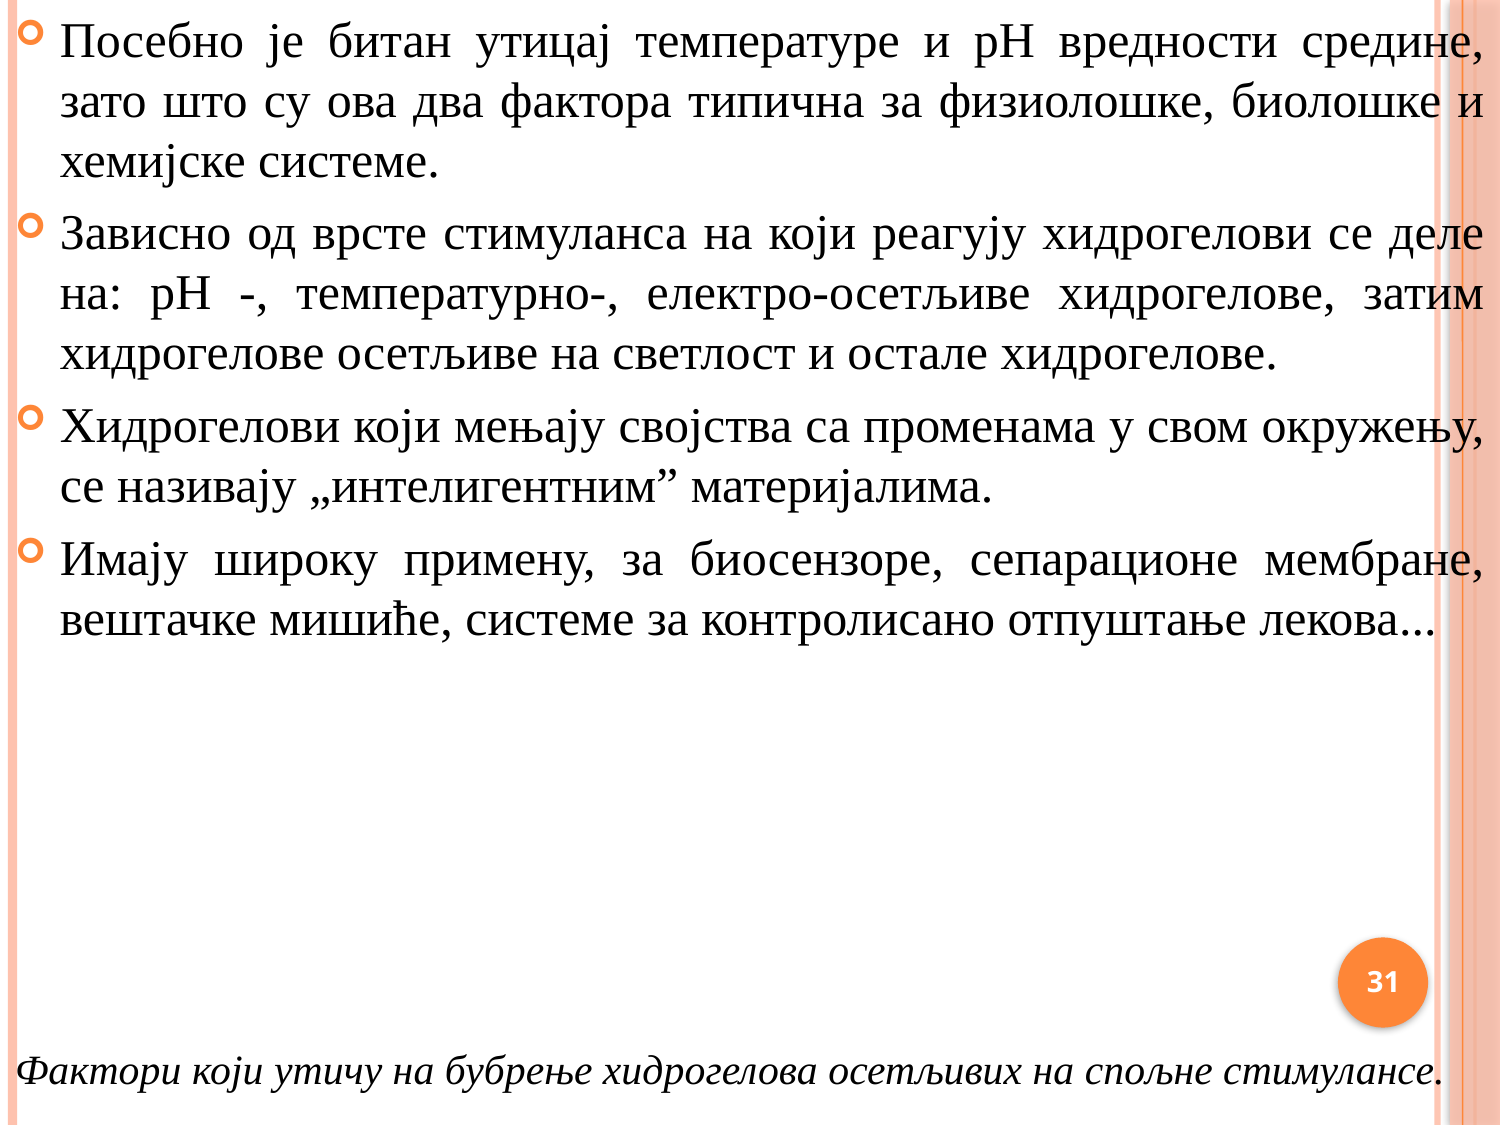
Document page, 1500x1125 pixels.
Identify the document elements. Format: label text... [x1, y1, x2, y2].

list Посебно је битан утицај температуре и pH вредности средине, зато што су ова два фактора типична за физиолошке, биолошке и хемијске системе. Зависно од врсте стимуланса на који реагују хидрогелови се деле на: pH -, температурно-, електро-осетљиве хидрогелове, затим хидрогелове осетљиве на светлост и остале хидрогелове. Хидрогелови који мењају својства са променама у свом окружењу, се називају „интелигентним” материјалима. Имају широку примену, за биосензоре, сепарационе мембране, вештачке мишиће, системе за контролисано отпуштање лекова... Фактори који утичу на бубрење хидрогелова осетљивих на спољне стимулансе. [0, 0, 1500, 1125]
slide_number 31 [1333, 940, 1434, 1026]
